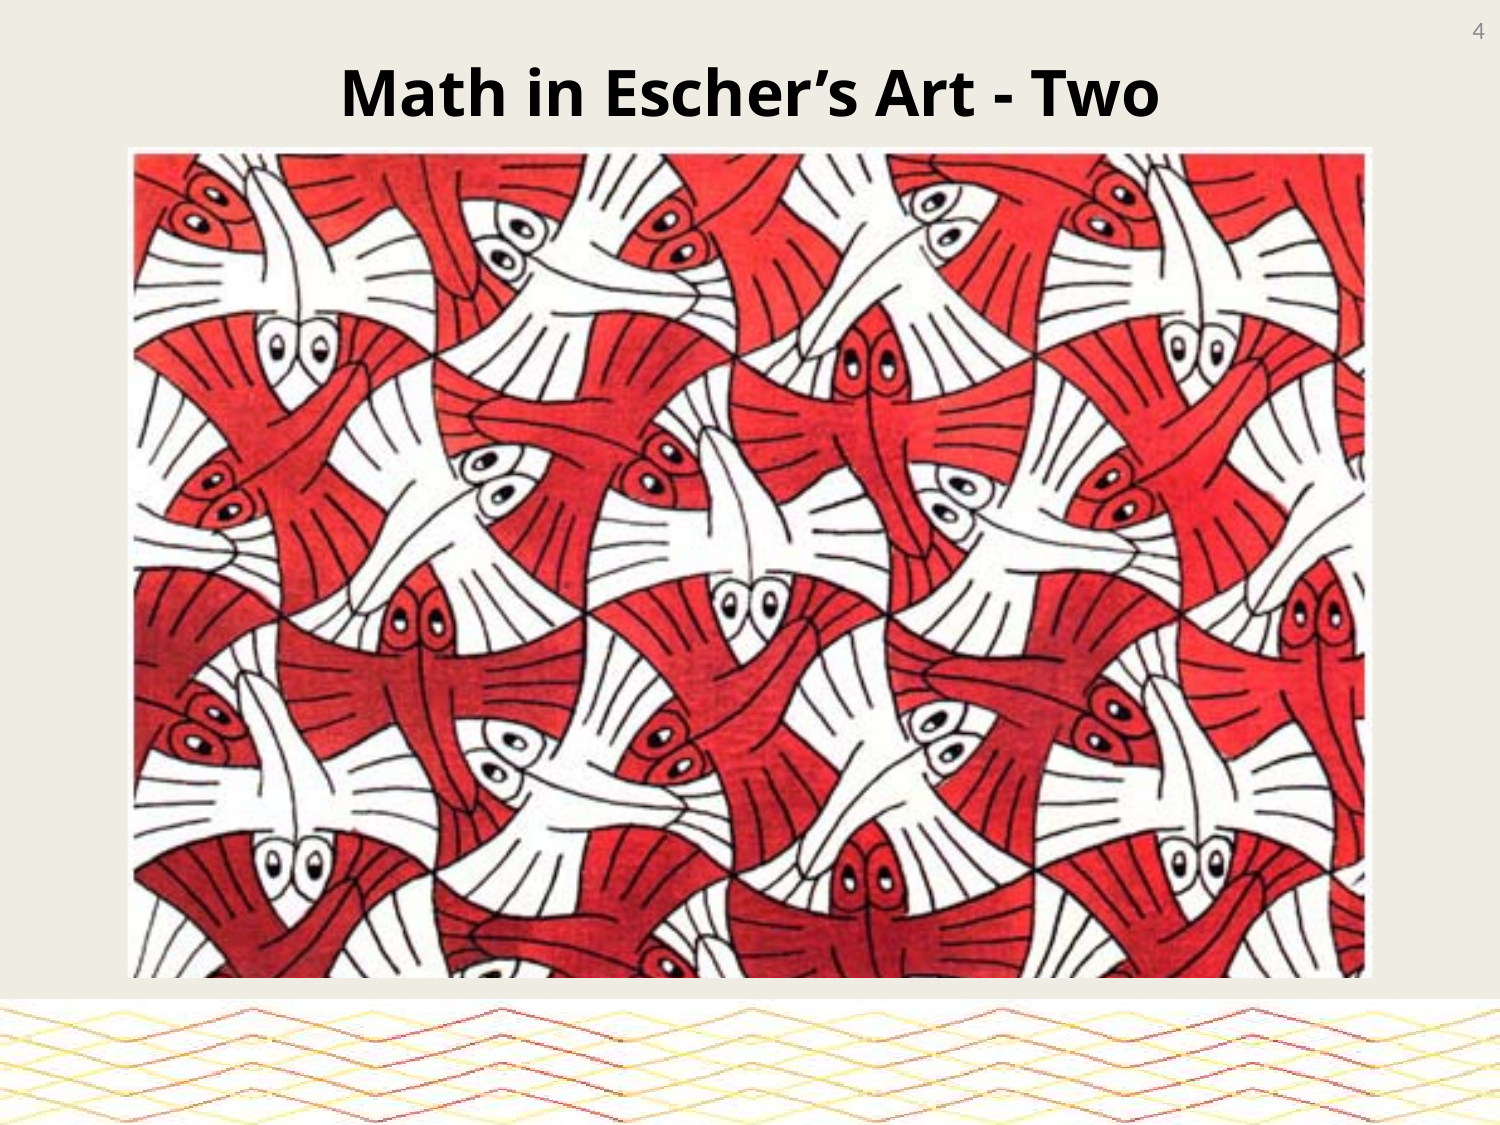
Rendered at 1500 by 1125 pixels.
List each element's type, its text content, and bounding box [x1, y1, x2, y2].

slide_number 4 [1149, 0, 1500, 60]
title Math in Escher’s Art - Two [75, 45, 1425, 138]
picture [0, 999, 1500, 1125]
picture [127, 146, 1373, 978]
